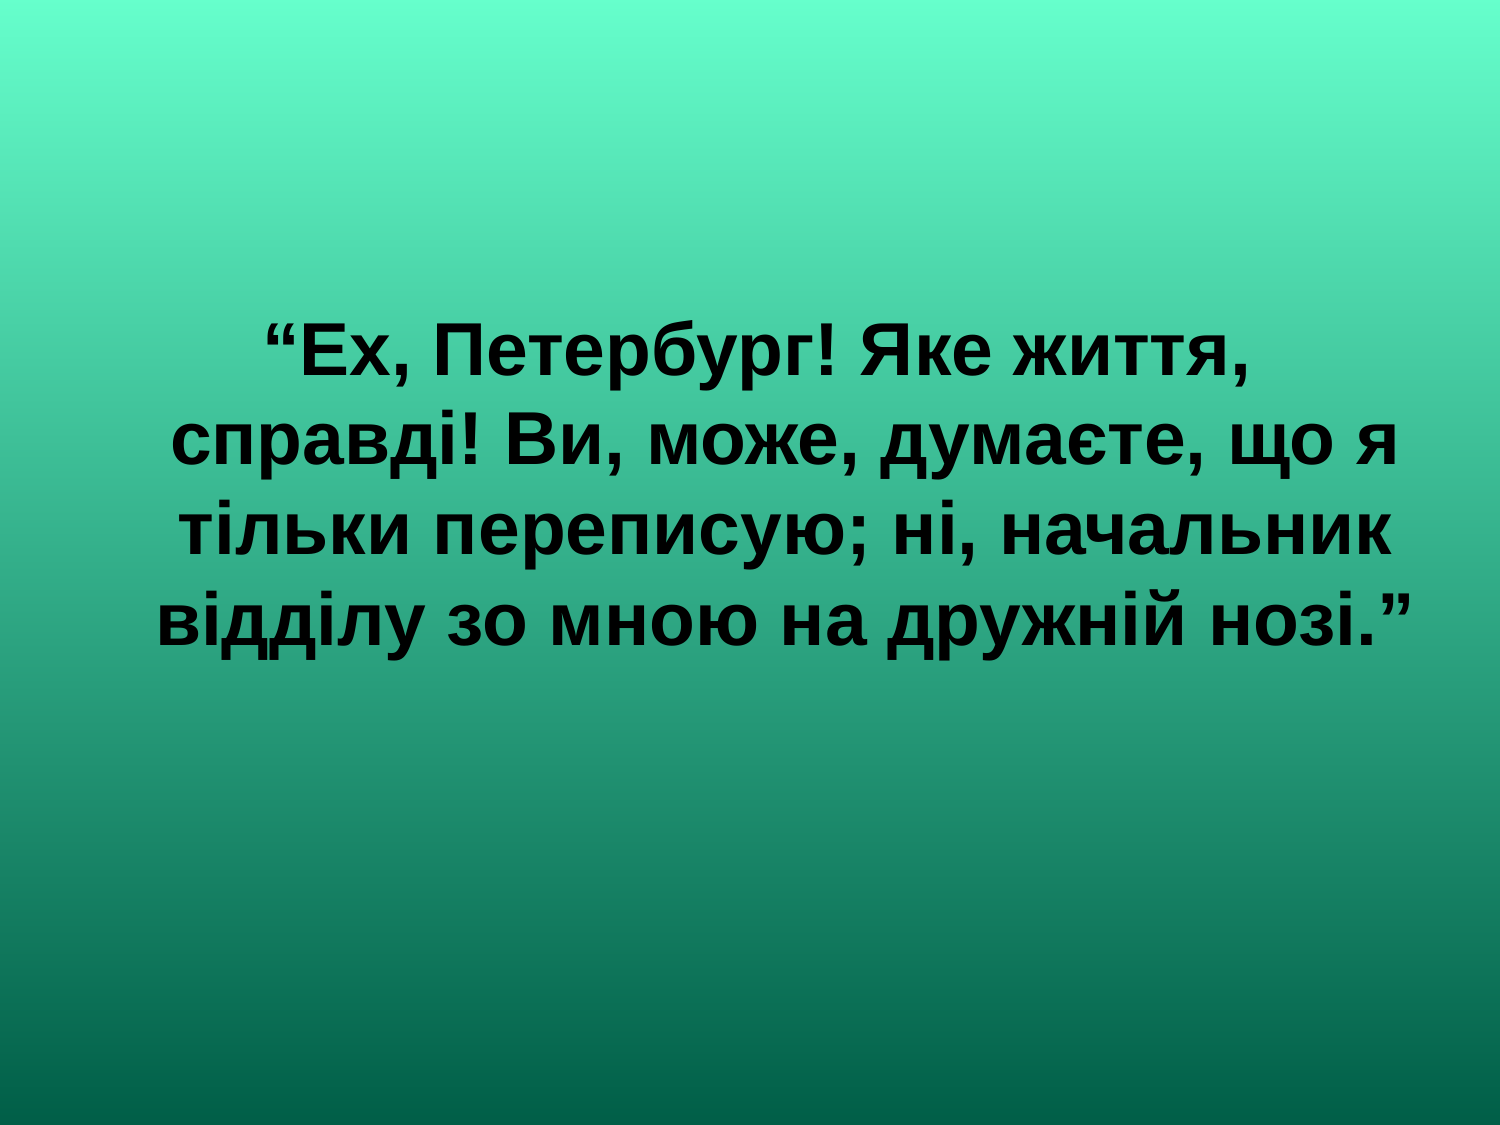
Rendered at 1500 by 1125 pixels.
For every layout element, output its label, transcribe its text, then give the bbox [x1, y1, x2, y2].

list “Ех, Петербург! Яке життя, справді! Ви, може, думаєте, що я тільки переписую; ні, начальник відділу зо мною на дружній нозі.” [81, 187, 1433, 931]
